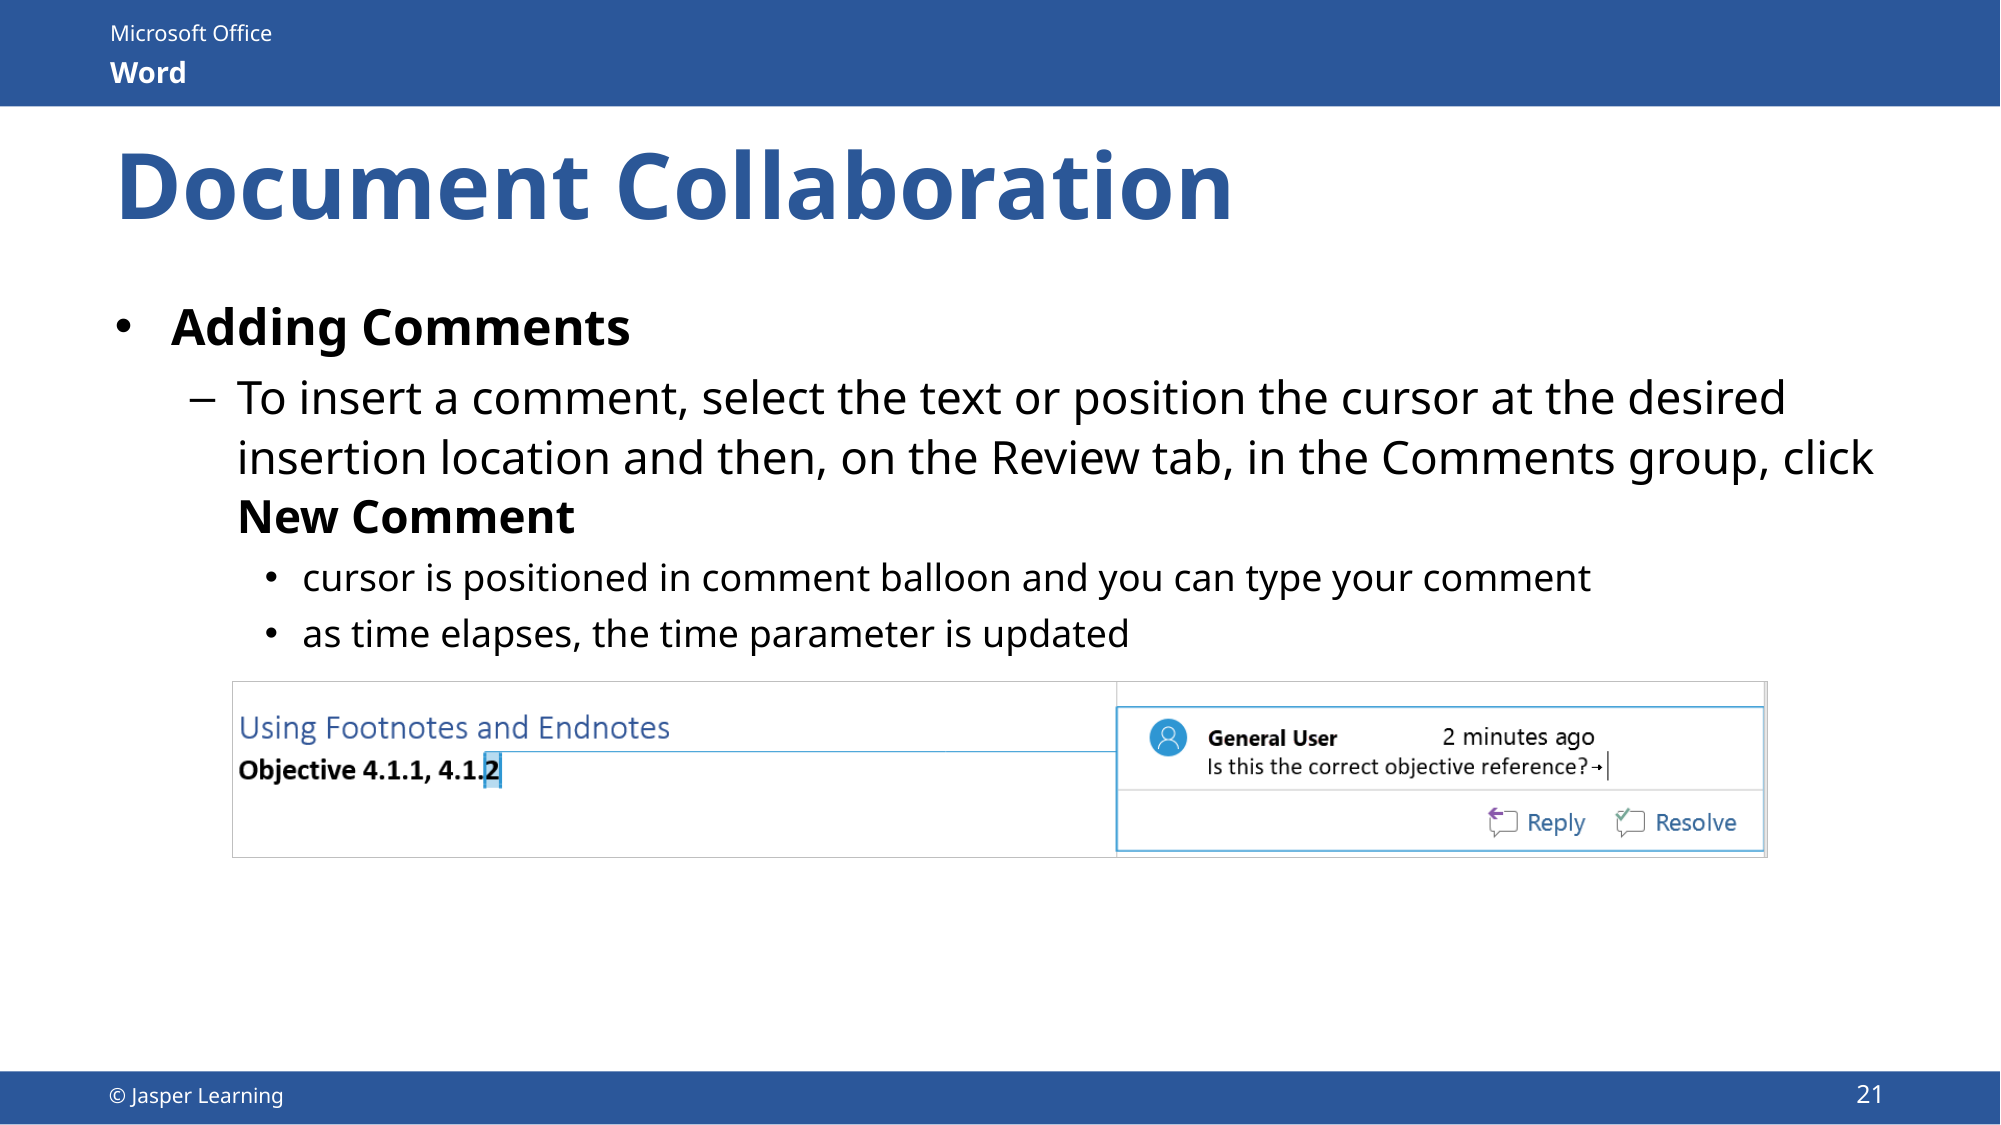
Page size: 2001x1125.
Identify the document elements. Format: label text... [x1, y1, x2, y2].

slide_number 21 [1433, 1065, 1900, 1125]
list Adding Comments To insert a comment, select the text or position the cursor at the desired insertion location and then, on the Review tab, in the Comments group, click New Comment cursor is positioned in comment balloon and you can type your comment as time elapses, the time parameter is updated [99, 283, 1900, 1026]
picture [232, 681, 1768, 859]
footer © Jasper Learning [94, 1066, 769, 1125]
title Document Collaboration [99, 118, 1866, 248]
